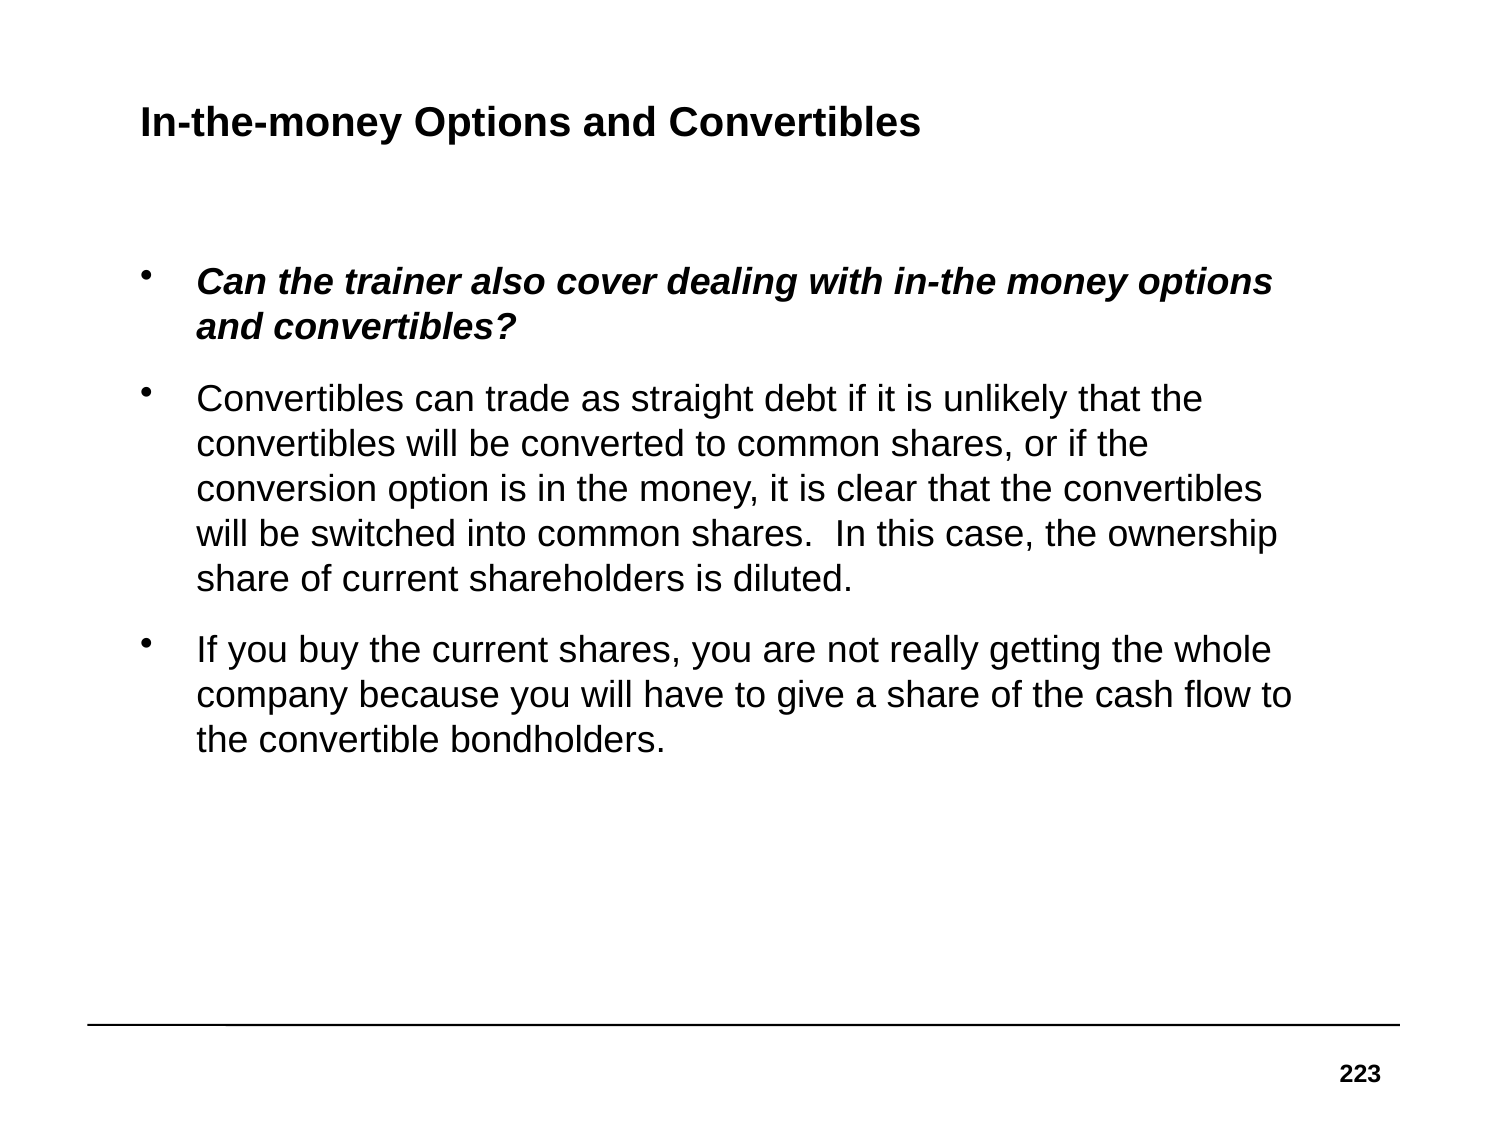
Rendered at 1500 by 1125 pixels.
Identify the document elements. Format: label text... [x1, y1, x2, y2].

title In-the-money Options and Convertibles [125, 87, 1375, 225]
list Can the trainer also cover dealing with in-the money options and convertibles? Convertibles can trade as straight debt if it is unlikely that the convertibles will be converted to common shares, or if the conversion option is in the money, it is clear that the convertibles will be switched into common shares. In this case, the ownership share of current shareholders is diluted. If you buy the current shares, you are not really getting the whole company because you will have to give a share of the cash flow to the convertible bondholders. [125, 249, 1338, 1000]
